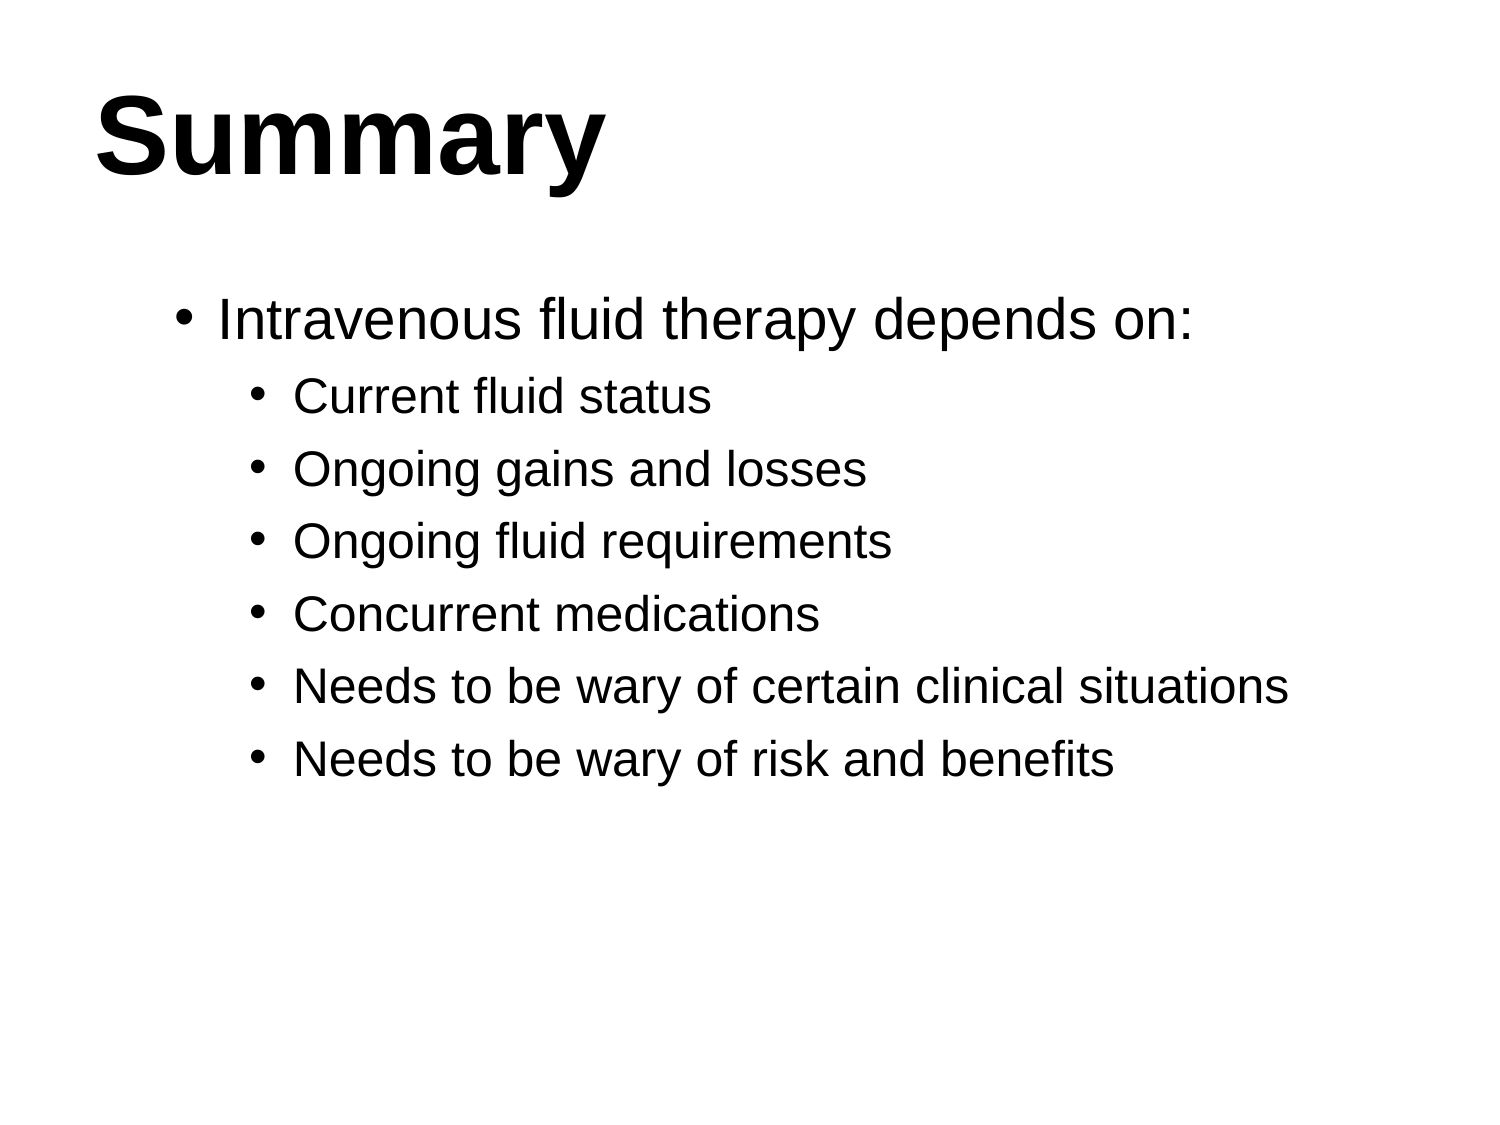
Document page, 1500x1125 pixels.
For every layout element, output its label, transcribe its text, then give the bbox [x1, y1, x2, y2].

text_box Summary [79, 54, 622, 205]
text_box Intravenous fluid therapy depends on: Current fluid status Ongoing gains and losses Ongoing fluid requirements Concurrent medications Needs to be wary of certain clinical situations Needs to be wary of risk and benefits [159, 273, 1344, 794]
